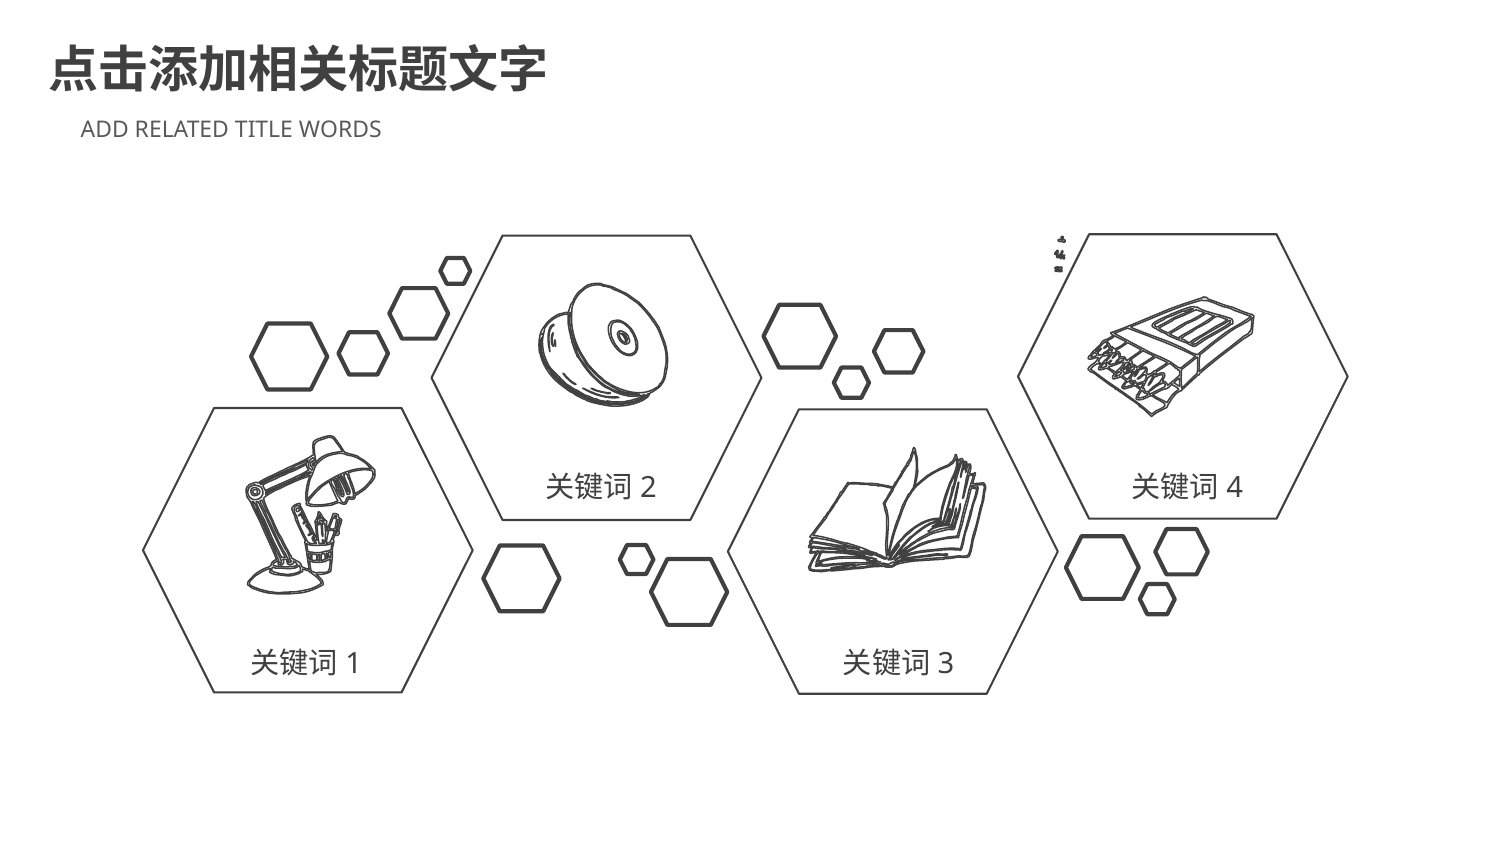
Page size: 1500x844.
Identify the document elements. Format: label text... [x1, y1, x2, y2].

text_box 关键词3 [796, 637, 1001, 687]
text_box [1155, 529, 1208, 575]
text_box [211, 687, 405, 693]
text_box [873, 330, 924, 373]
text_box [538, 283, 668, 407]
text_box [619, 544, 654, 575]
text_box [1139, 584, 1175, 615]
text_box [833, 367, 869, 398]
text_box [431, 235, 762, 520]
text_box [245, 435, 376, 595]
text_box [389, 288, 449, 339]
text_box [727, 409, 1058, 694]
text_box [440, 257, 471, 284]
text_box 关键词1 [204, 637, 409, 687]
text_box [142, 408, 473, 678]
text_box [1065, 536, 1139, 599]
text_box [763, 304, 837, 368]
text_box [1085, 512, 1280, 519]
text_box 关键词2 [499, 461, 703, 512]
text_box [808, 447, 986, 572]
text_box [250, 323, 328, 390]
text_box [1054, 236, 1255, 417]
text_box [338, 332, 388, 375]
text_box 关键词4 [1085, 461, 1289, 512]
text_box [650, 559, 728, 625]
text_box [1017, 234, 1348, 511]
text_box [483, 545, 560, 612]
